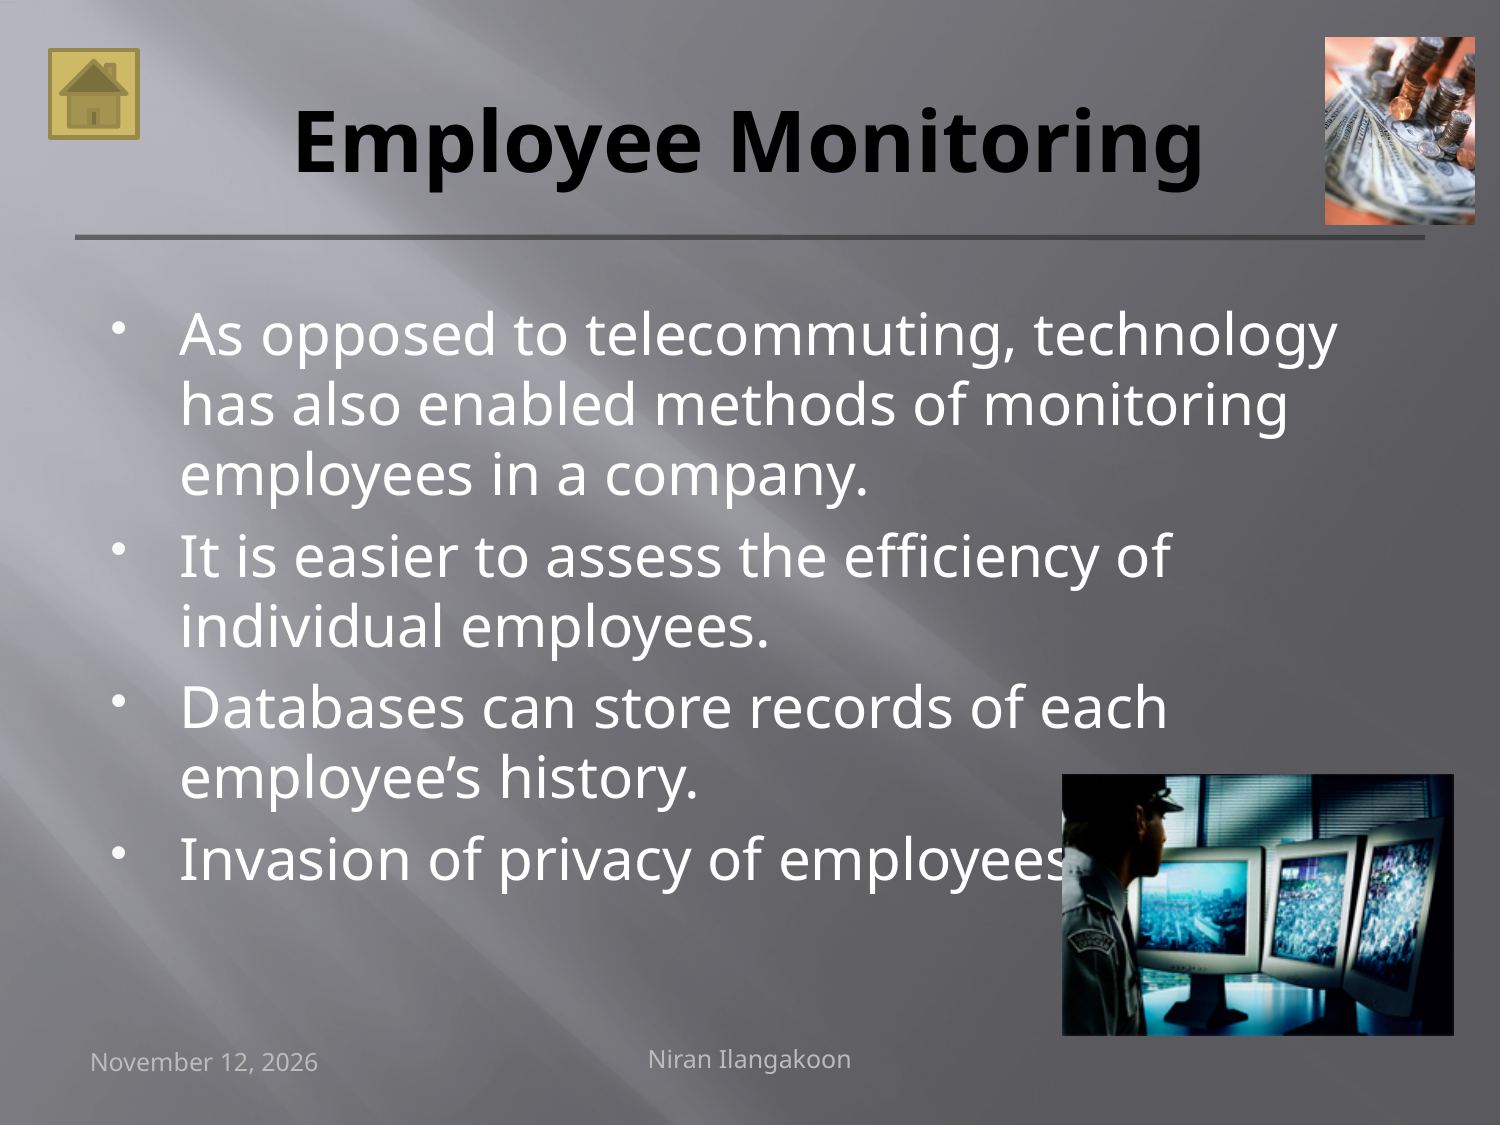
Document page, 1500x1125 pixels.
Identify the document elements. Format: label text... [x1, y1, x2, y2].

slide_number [75, 1027, 425, 1088]
picture [1325, 37, 1475, 225]
list As opposed to telecommuting, technology has also enabled methods of monitoring employees in a company. It is easier to assess the efficiency of individual employees. Databases can store records of each employee’s history. Invasion of privacy of employees. [75, 290, 1425, 1063]
footer Niran Ilangakoon [512, 1025, 988, 1085]
text_box [48, 48, 140, 140]
picture [1062, 774, 1454, 1037]
title Employee Monitoring [75, 45, 1425, 233]
